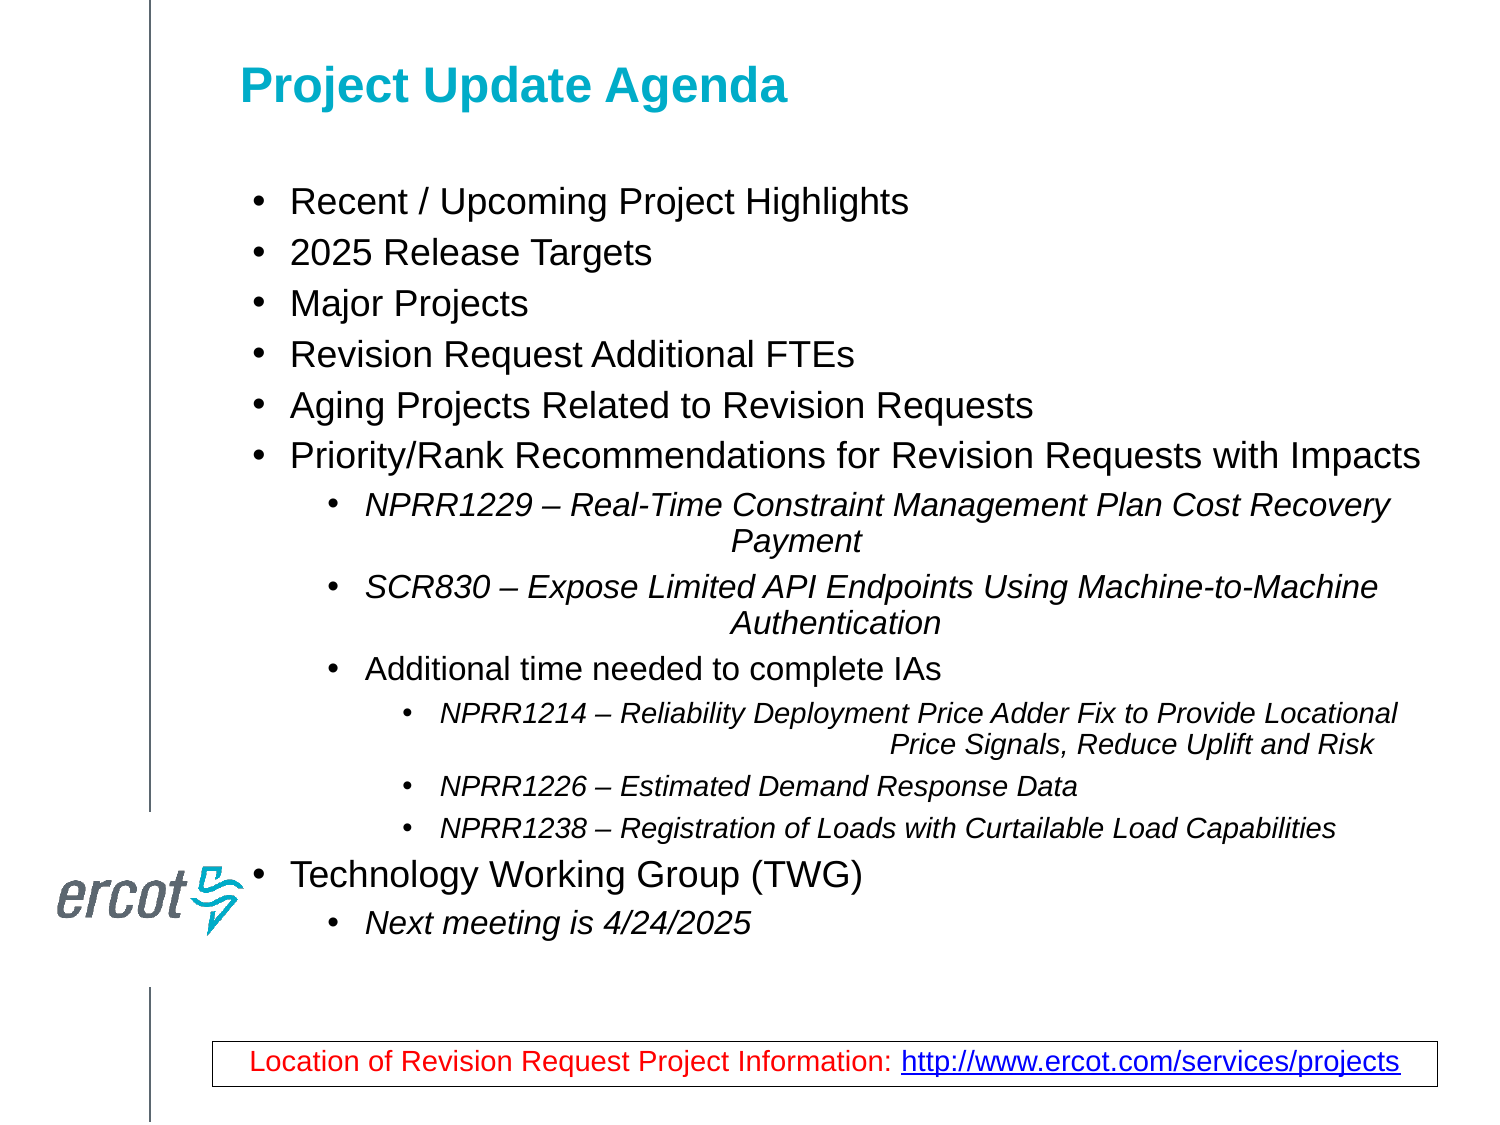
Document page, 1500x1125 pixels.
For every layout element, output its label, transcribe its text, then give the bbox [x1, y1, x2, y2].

list Recent / Upcoming Project Highlights 2025 Release Targets Major Projects Revision Request Additional FTEs Aging Projects Related to Revision Requests Priority/Rank Recommendations for Revision Requests with Impacts NPRR1229 – Real-Time Constraint Management Plan Cost Recovery Payment SCR830 – Expose Limited API Endpoints Using Machine-to-Machine Authentication Additional time needed to complete IAs NPRR1214 – Reliability Deployment Price Adder Fix to Provide Locational Price Signals, Reduce Uplift and Risk NPRR1226 – Estimated Demand Response Data NPRR1238 – Registration of Loads with Curtailable Load Capabilities Technology Working Group (TWG) Next meeting is 4/24/2025 [162, 174, 1450, 975]
text_box Location of Revision Request Project Information: http://www.ercot.com/services/projects [212, 1041, 1438, 1087]
text_box Project Update Agenda [225, 52, 938, 125]
picture [53, 862, 162, 938]
